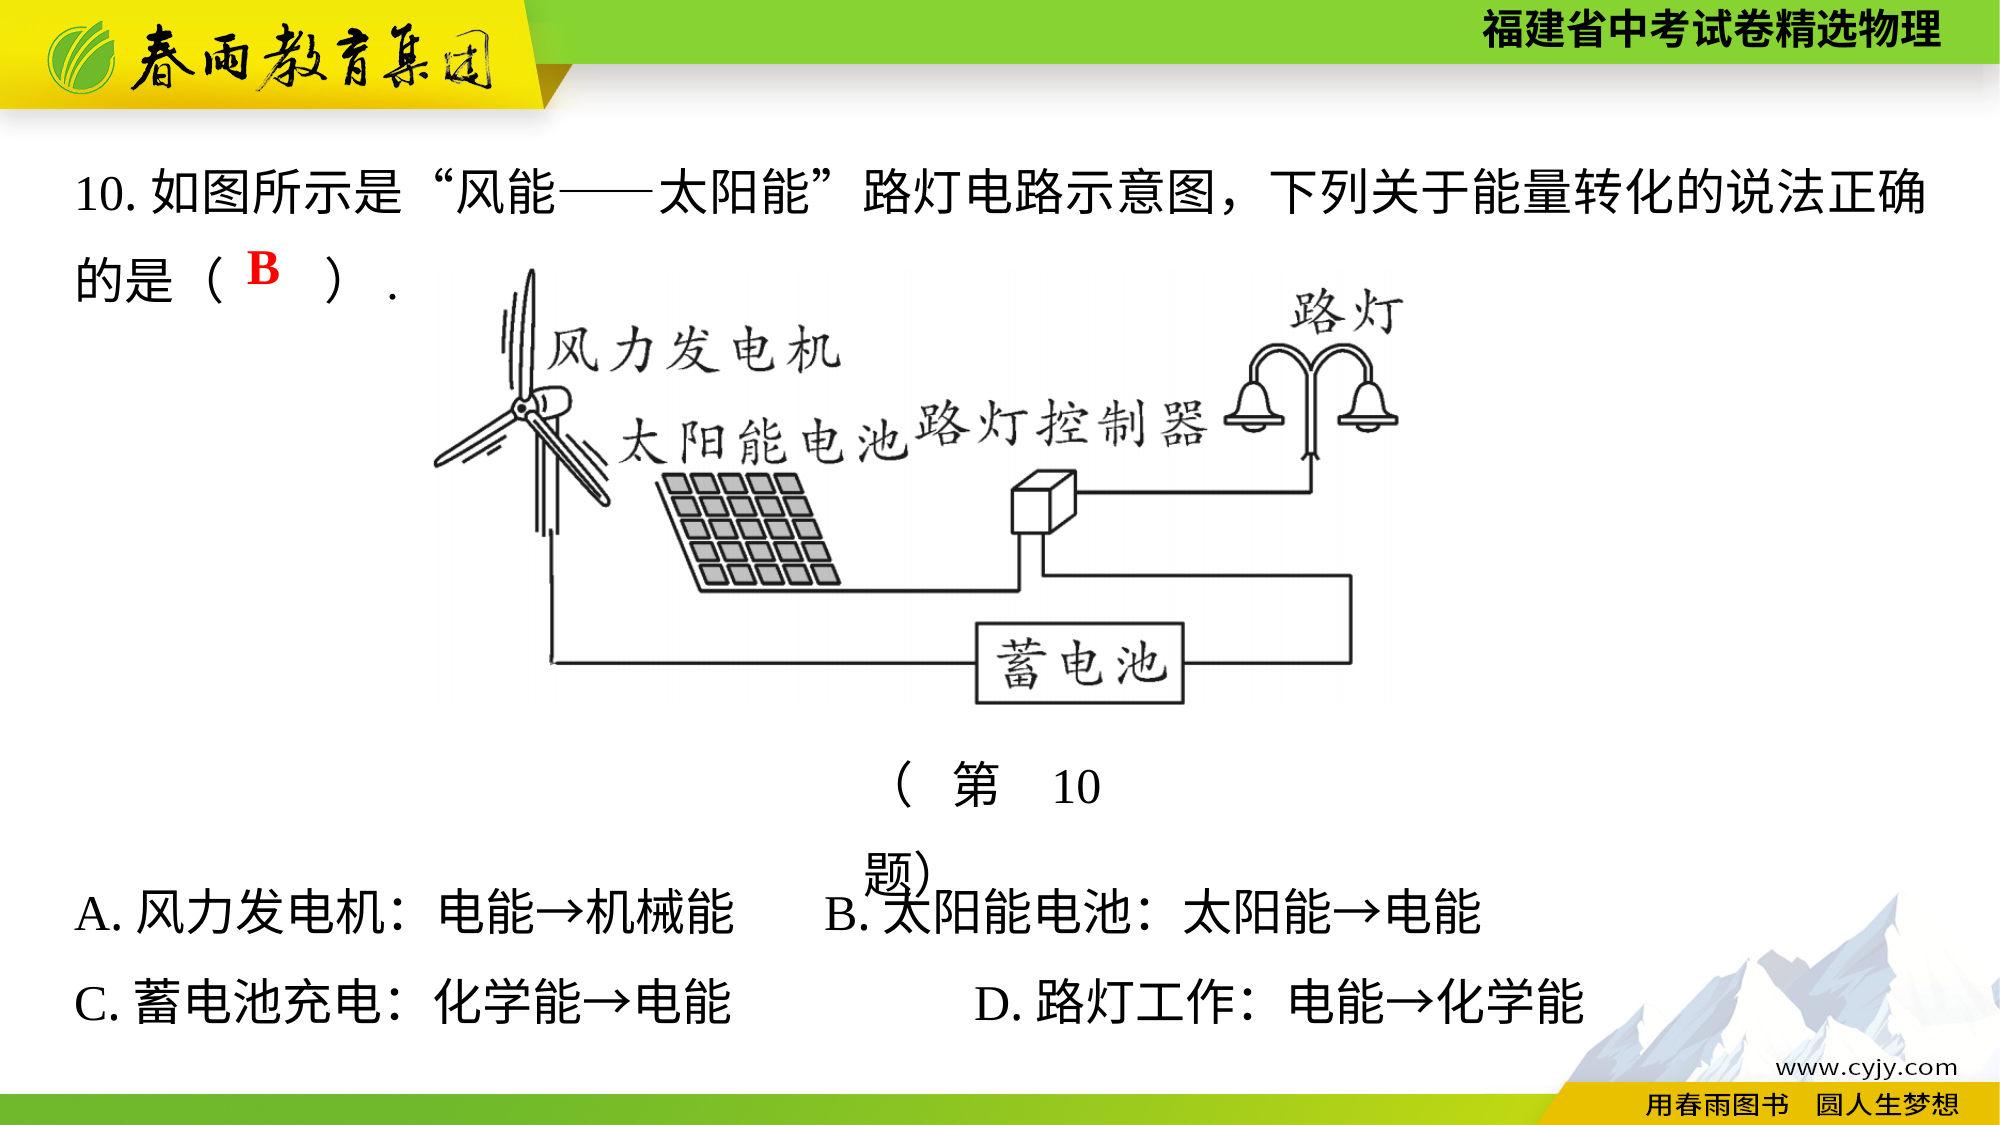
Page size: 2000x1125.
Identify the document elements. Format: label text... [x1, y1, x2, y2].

picture [0, 0, 2000, 1125]
list 10.如图所示是“风能——太阳能”路灯电路示意图，下列关于能量转化的说法正确的是（ ）. A.风力发电机：电能→机械能 B.太阳能电池：太阳能→电能 C.蓄电池充电：化学能→电能 D.路灯工作：电能→化学能 [59, 122, 1944, 1047]
text_box （第10题） [848, 719, 1129, 821]
text_box B [232, 226, 296, 302]
